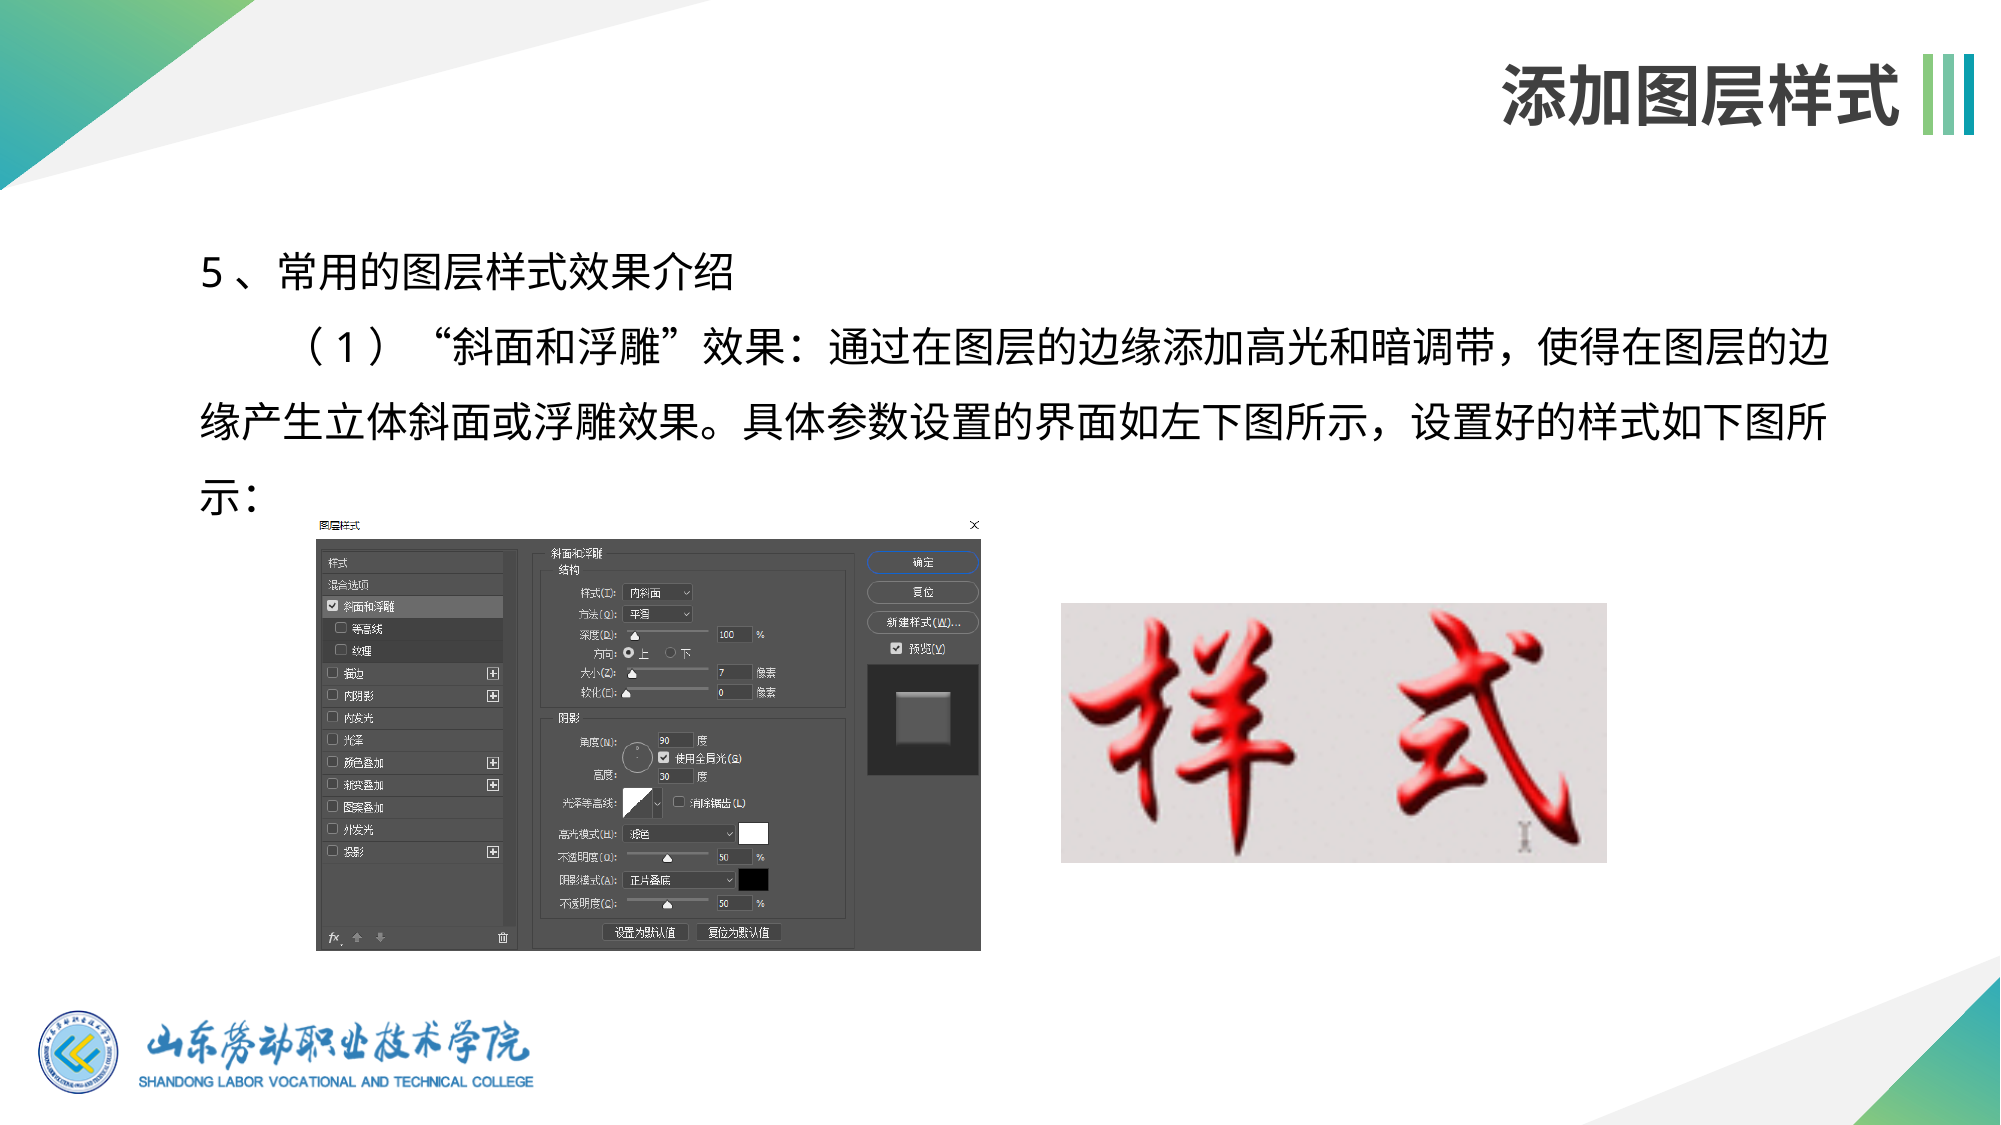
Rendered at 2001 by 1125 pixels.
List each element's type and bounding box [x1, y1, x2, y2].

text_box [0, 0, 2000, 1125]
picture [1061, 603, 1607, 864]
picture [316, 516, 981, 951]
picture [38, 1010, 550, 1094]
text_box [1928, 54, 1969, 136]
